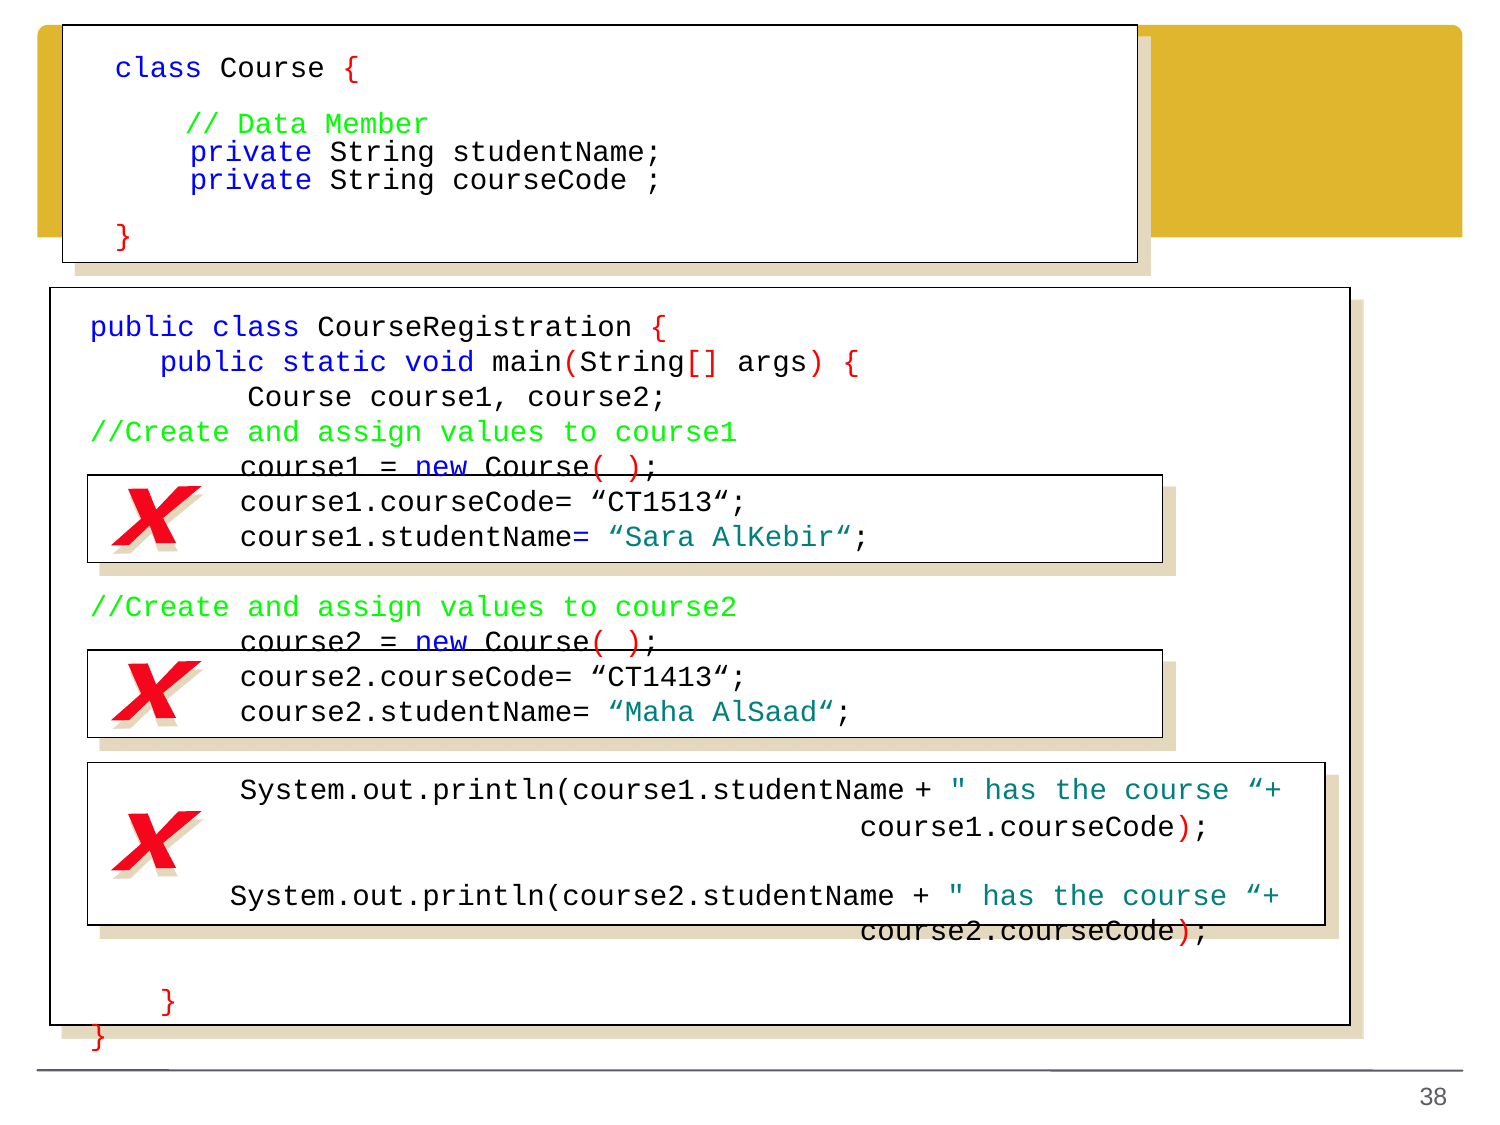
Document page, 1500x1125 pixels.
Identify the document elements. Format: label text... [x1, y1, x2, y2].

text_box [49, 287, 1463, 1068]
slide_number 38 [1112, 1079, 1463, 1123]
text_box class Course { // Data Member private String studentName; private String courseCode ; } [99, 47, 963, 273]
text_box [62, 24, 1138, 263]
